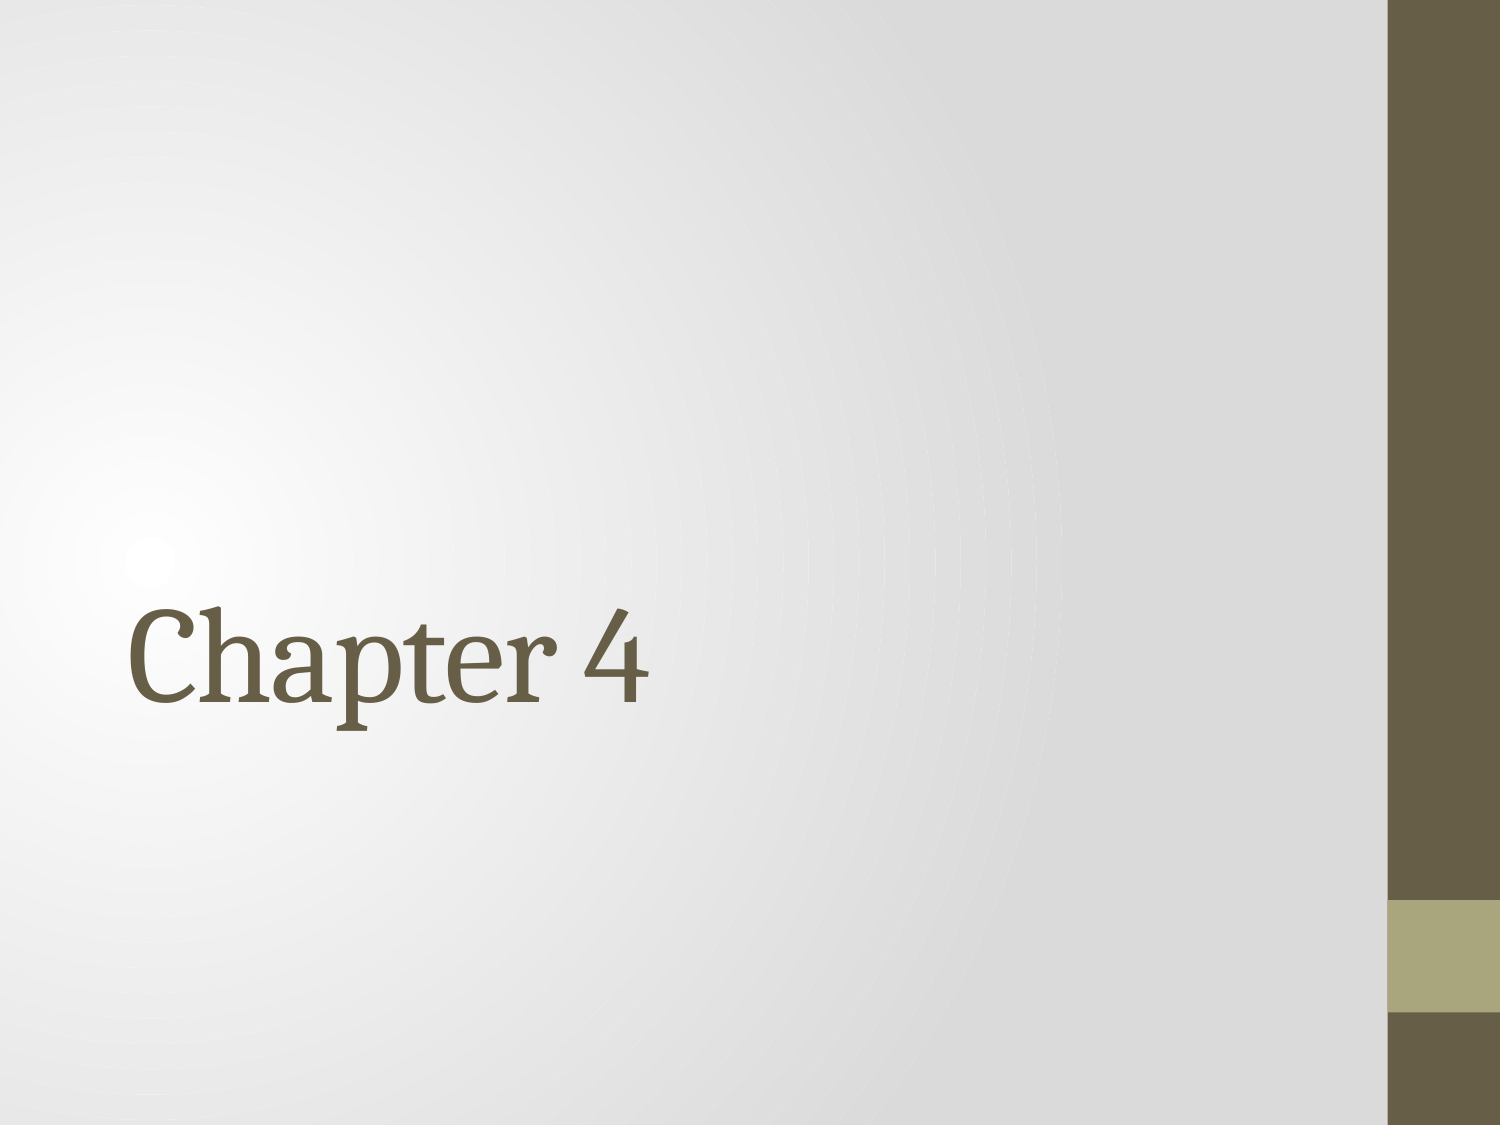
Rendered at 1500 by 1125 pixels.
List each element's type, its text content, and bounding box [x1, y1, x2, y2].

title Chapter 4 [112, 312, 1350, 738]
